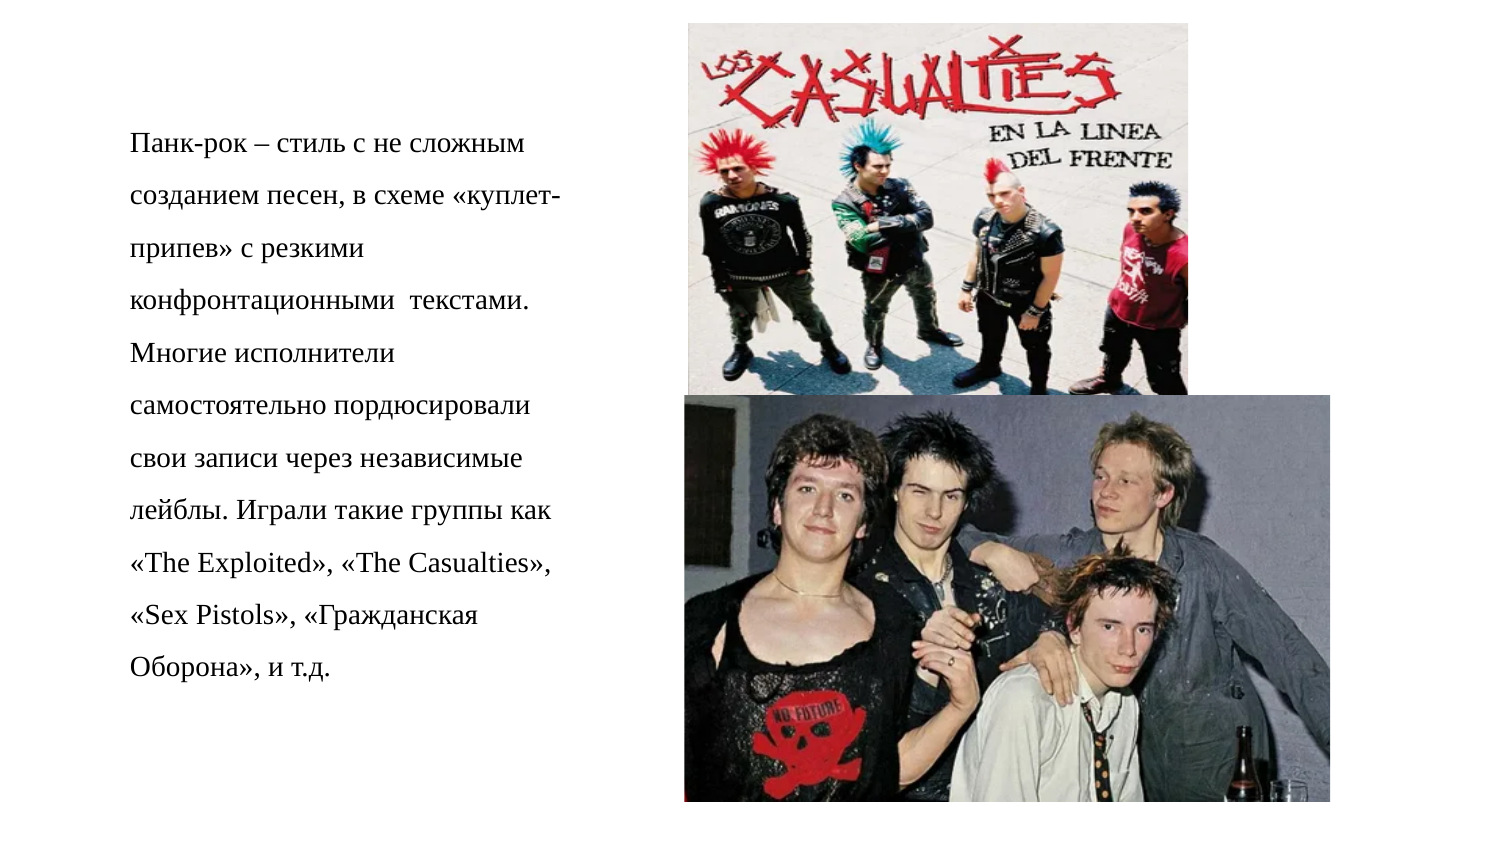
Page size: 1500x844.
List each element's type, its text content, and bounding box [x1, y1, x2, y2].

text_box [684, 395, 1331, 802]
text_box Панк-рок – стиль с не сложным созданием песен, в схеме «куплет-припев» с резкими конфронтационными текстами. Многие исполнители самостоятельно пордюсировали свои записи через независимые лейблы. Играли такие группы как «The Exploited», «The Casualties», «Sex Pistols», «Гражданская Оборона», и т.д. [115, 98, 595, 730]
text_box [688, 23, 1189, 395]
